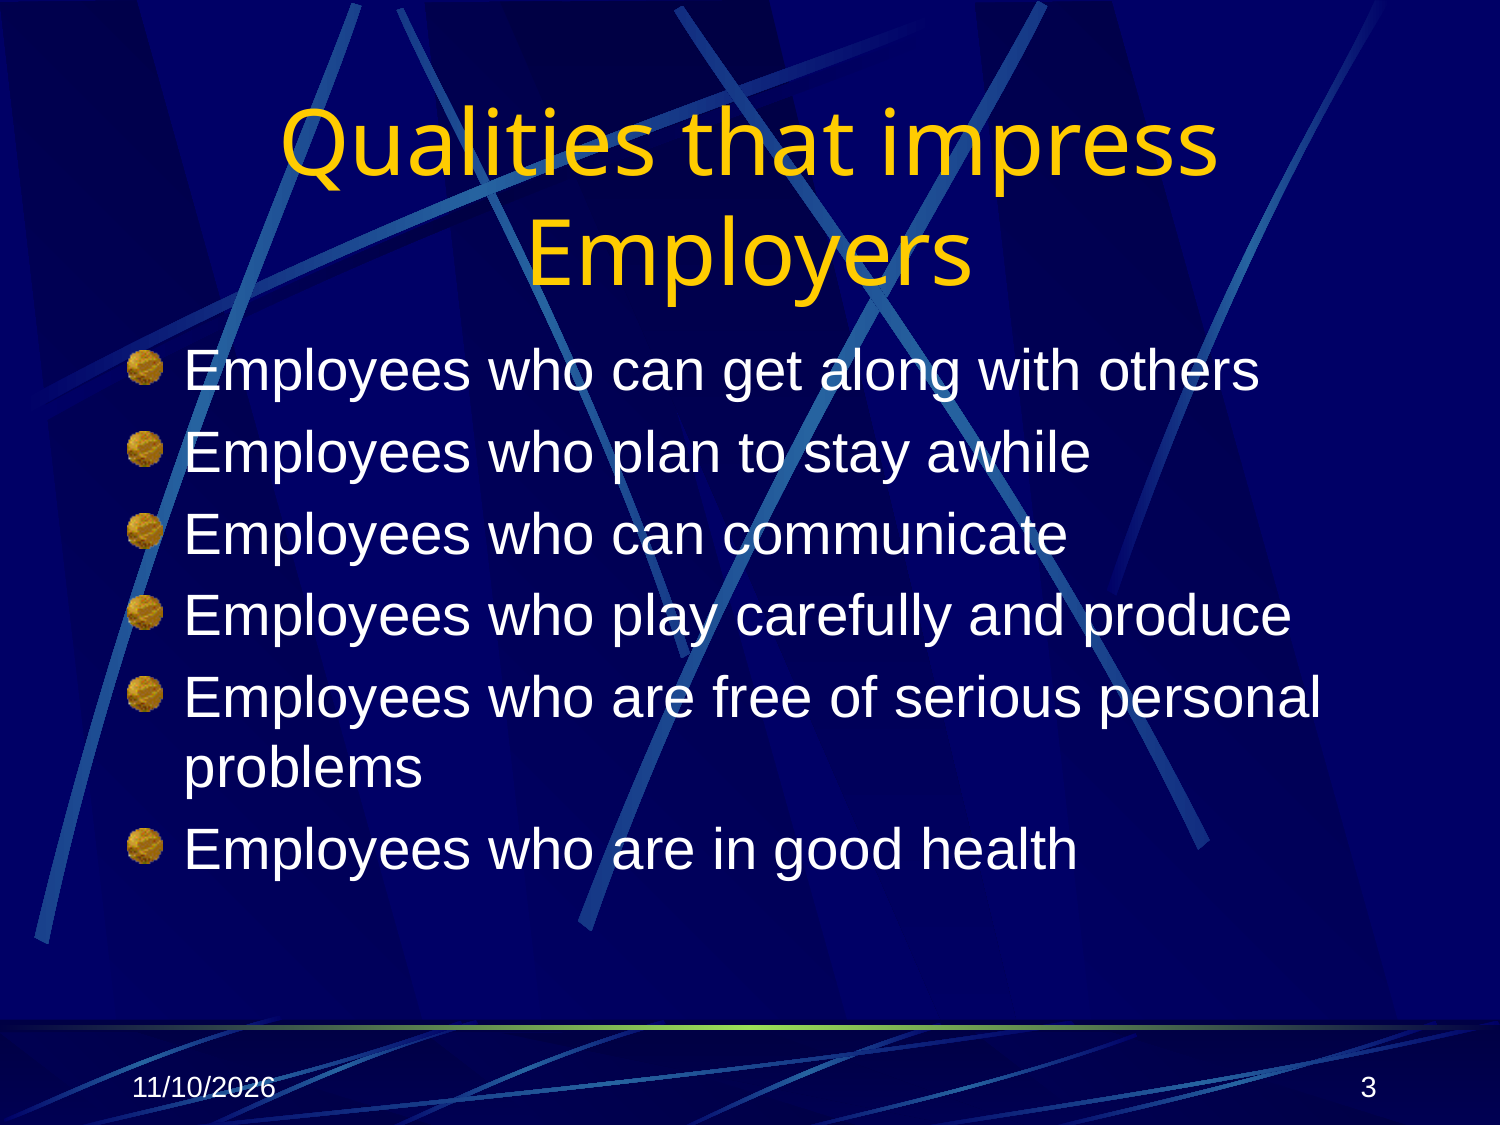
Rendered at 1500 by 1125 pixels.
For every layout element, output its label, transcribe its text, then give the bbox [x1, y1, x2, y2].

picture [127, 595, 163, 630]
picture [127, 828, 163, 864]
slide_number 3 [1079, 1035, 1393, 1111]
title Qualities that impress Employers [112, 76, 1388, 312]
picture [127, 431, 163, 467]
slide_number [116, 1035, 430, 1111]
picture [127, 513, 163, 549]
picture [127, 350, 163, 385]
picture [127, 676, 163, 712]
list Employees who can get along with others Employees who plan to stay awhile Employees who can communicate Employees who play carefully and produce Employees who are free of serious personal problems Employees who are in good health [112, 324, 1388, 1001]
